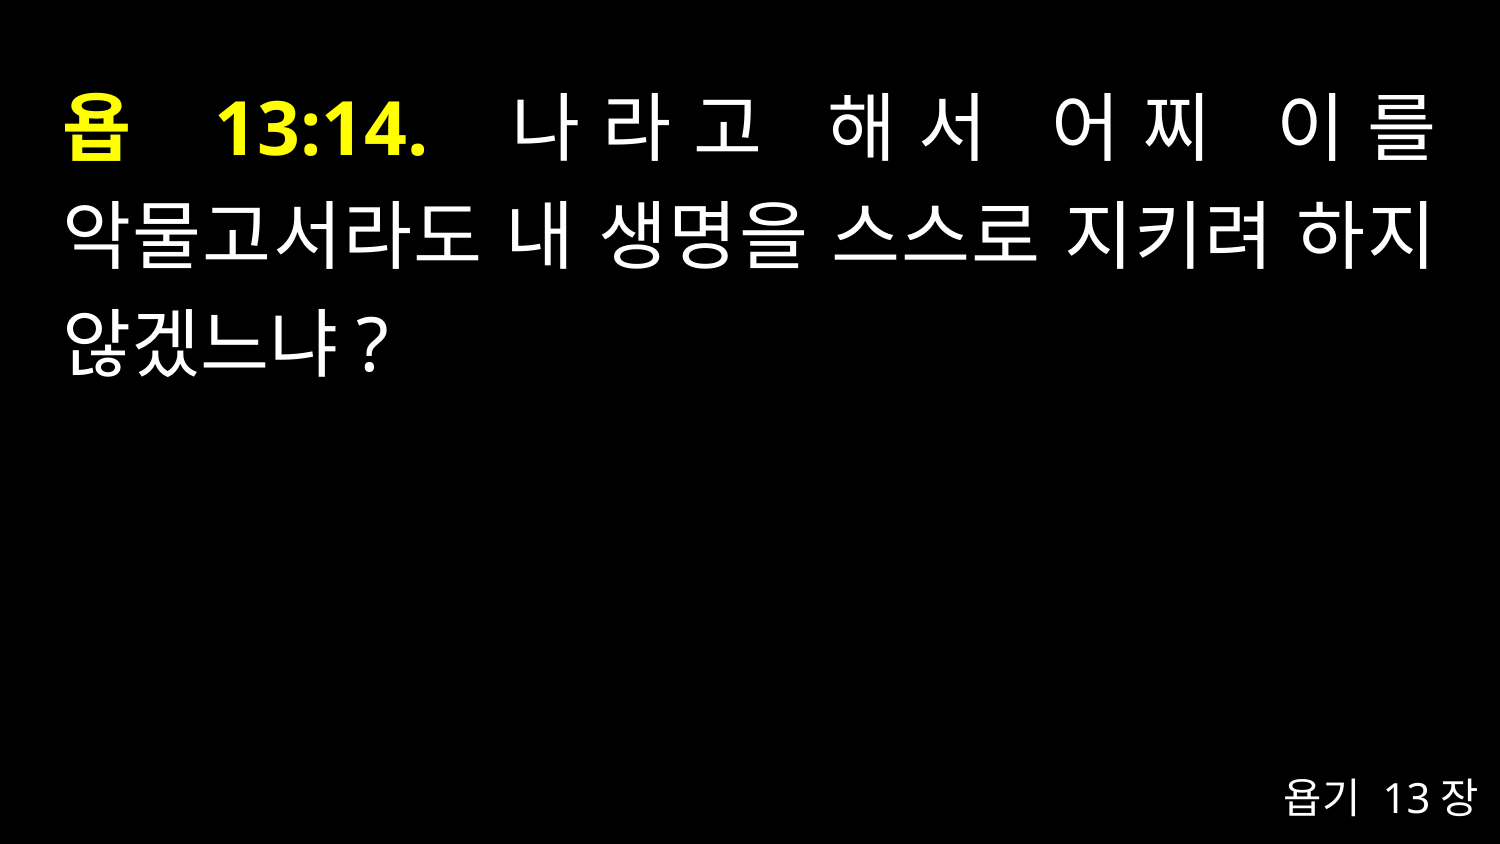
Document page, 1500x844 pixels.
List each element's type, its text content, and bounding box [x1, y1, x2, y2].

title 욥 13:14. 나라고 해서 어찌 이를 악물고서라도 내 생명을 스스로 지키려 하지 않겠느냐? [0, 0, 1500, 844]
subtitle 욥기 13장 [916, 770, 1500, 844]
